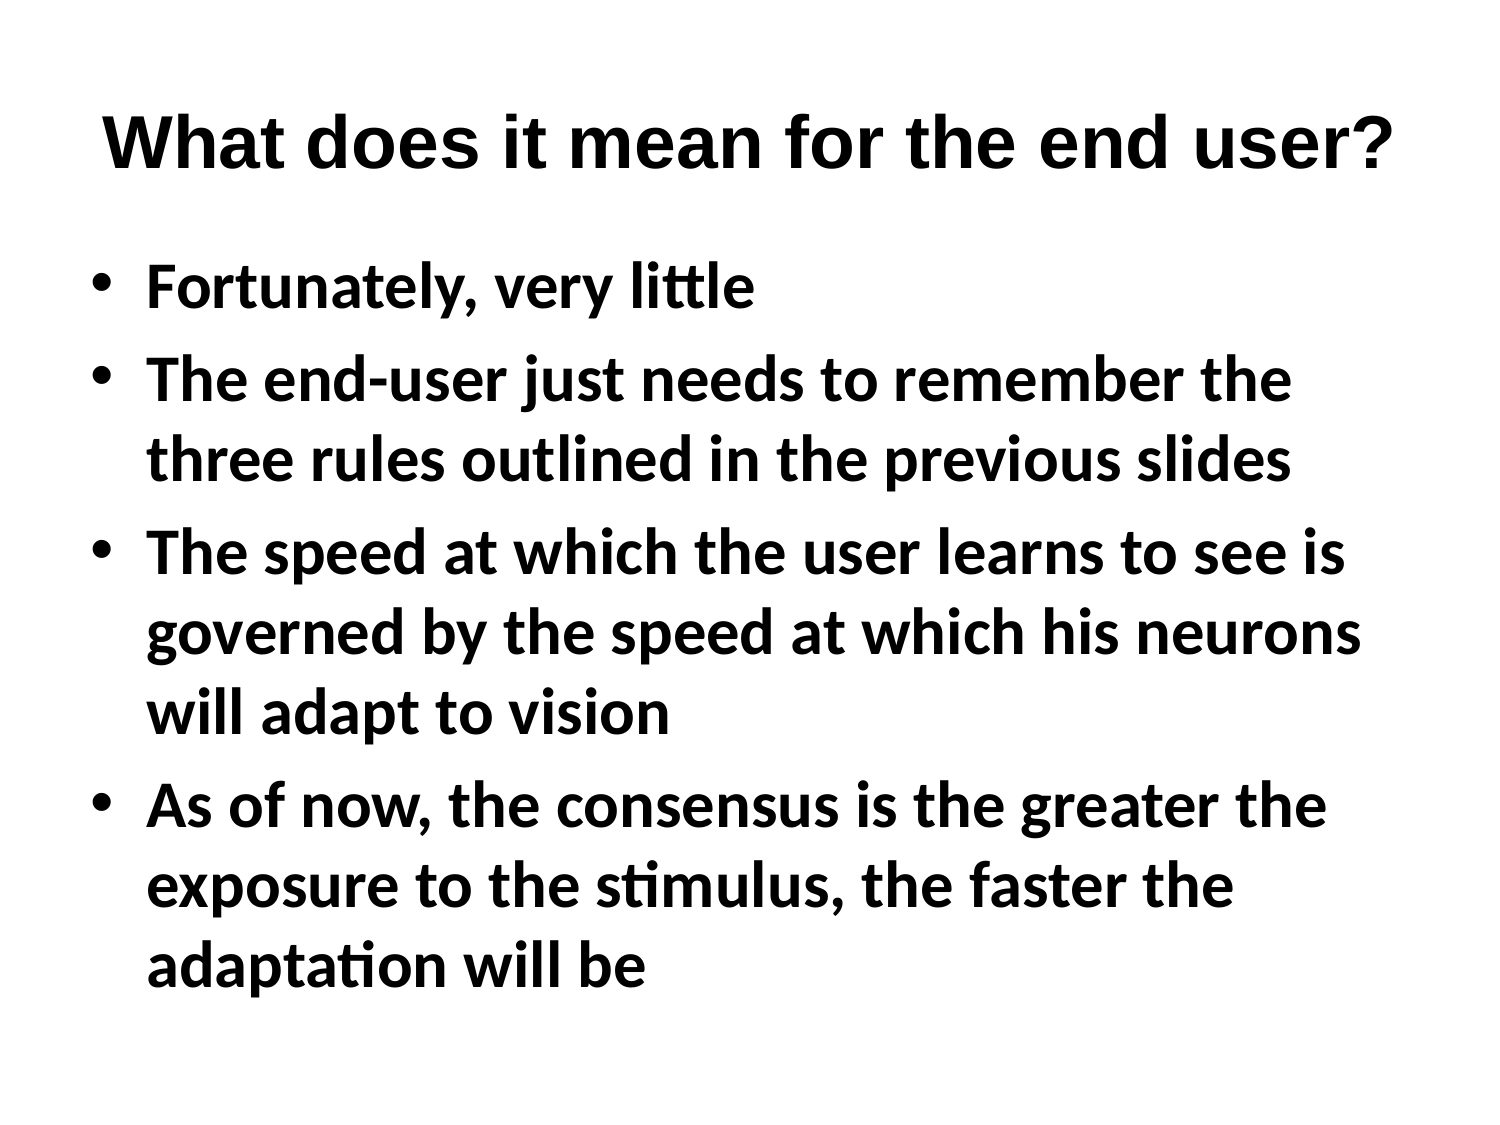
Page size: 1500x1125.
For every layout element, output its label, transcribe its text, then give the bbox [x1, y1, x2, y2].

list Fortunately, very little The end-user just needs to remember the three rules outlined in the previous slides The speed at which the user learns to see is governed by the speed at which his neurons will adapt to vision As of now, the consensus is the greater the exposure to the stimulus, the faster the adaptation will be [74, 249, 1426, 1051]
title What does it mean for the end user? [74, 44, 1426, 233]
